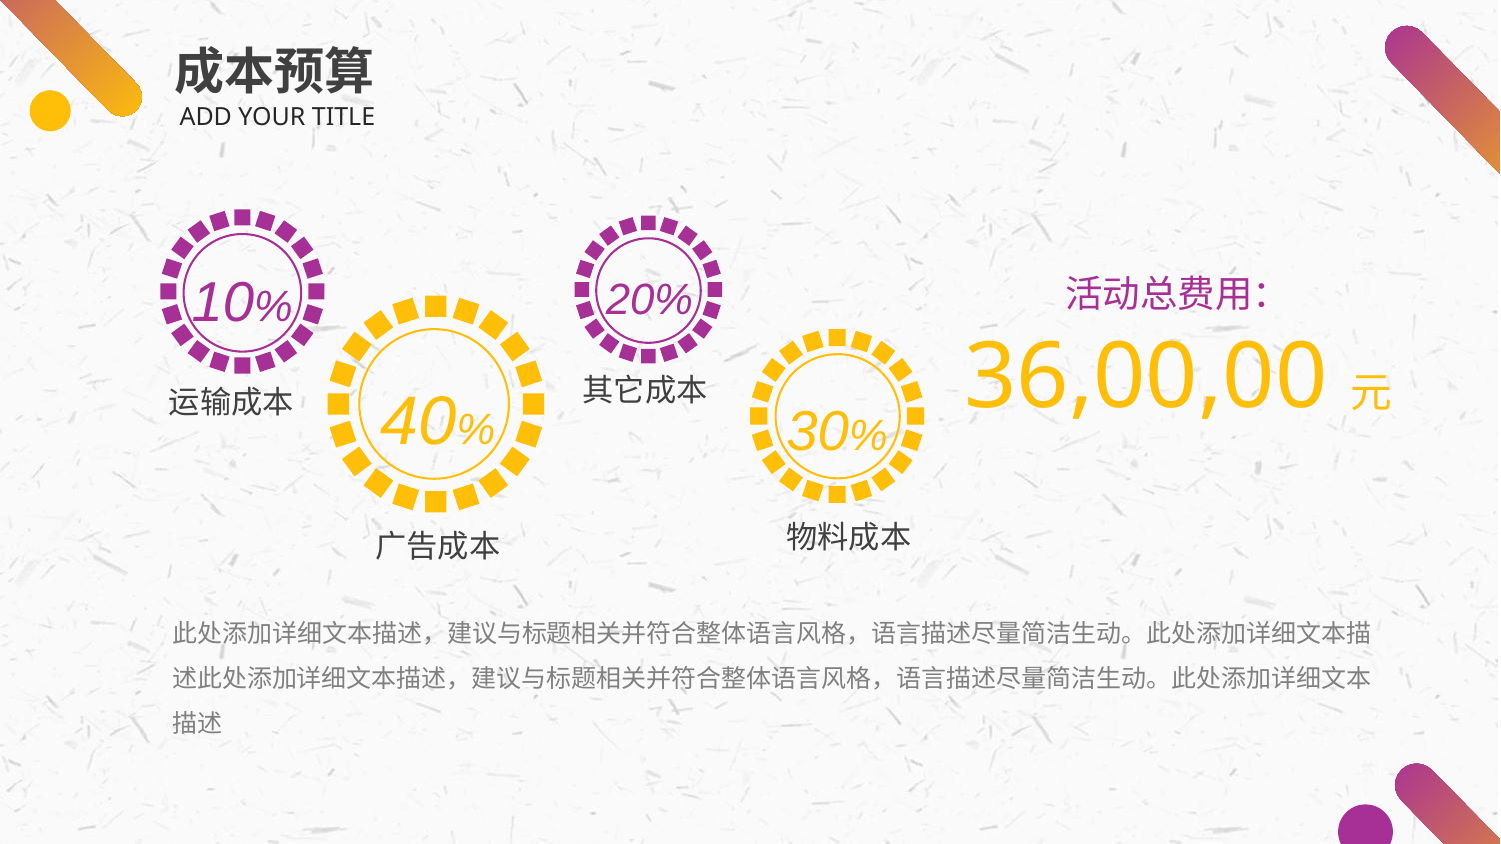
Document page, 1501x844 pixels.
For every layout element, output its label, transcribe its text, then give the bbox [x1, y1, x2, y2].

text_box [749, 328, 925, 504]
text_box 其它成本 [567, 362, 723, 415]
text_box 活动总费用： [1050, 262, 1306, 308]
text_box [159, 32, 521, 140]
text_box 此处添加详细文本描述，建议与标题相关并符合整体语言风格，语言描述尽量简洁生动。此处添加详细文本描述此处添加详细文本描述，建议与标题相关并符合整体语言风格，语言描述尽量简洁生动。此处添加详细文本描述 [160, 596, 1397, 788]
text_box 广告成本 [360, 521, 516, 571]
text_box 36,00,00元 [949, 308, 1407, 433]
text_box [160, 209, 325, 374]
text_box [574, 215, 723, 364]
text_box 物料成本 [771, 510, 927, 563]
picture [0, 0, 1498, 844]
text_box 运输成本 [154, 376, 309, 427]
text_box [327, 295, 545, 513]
